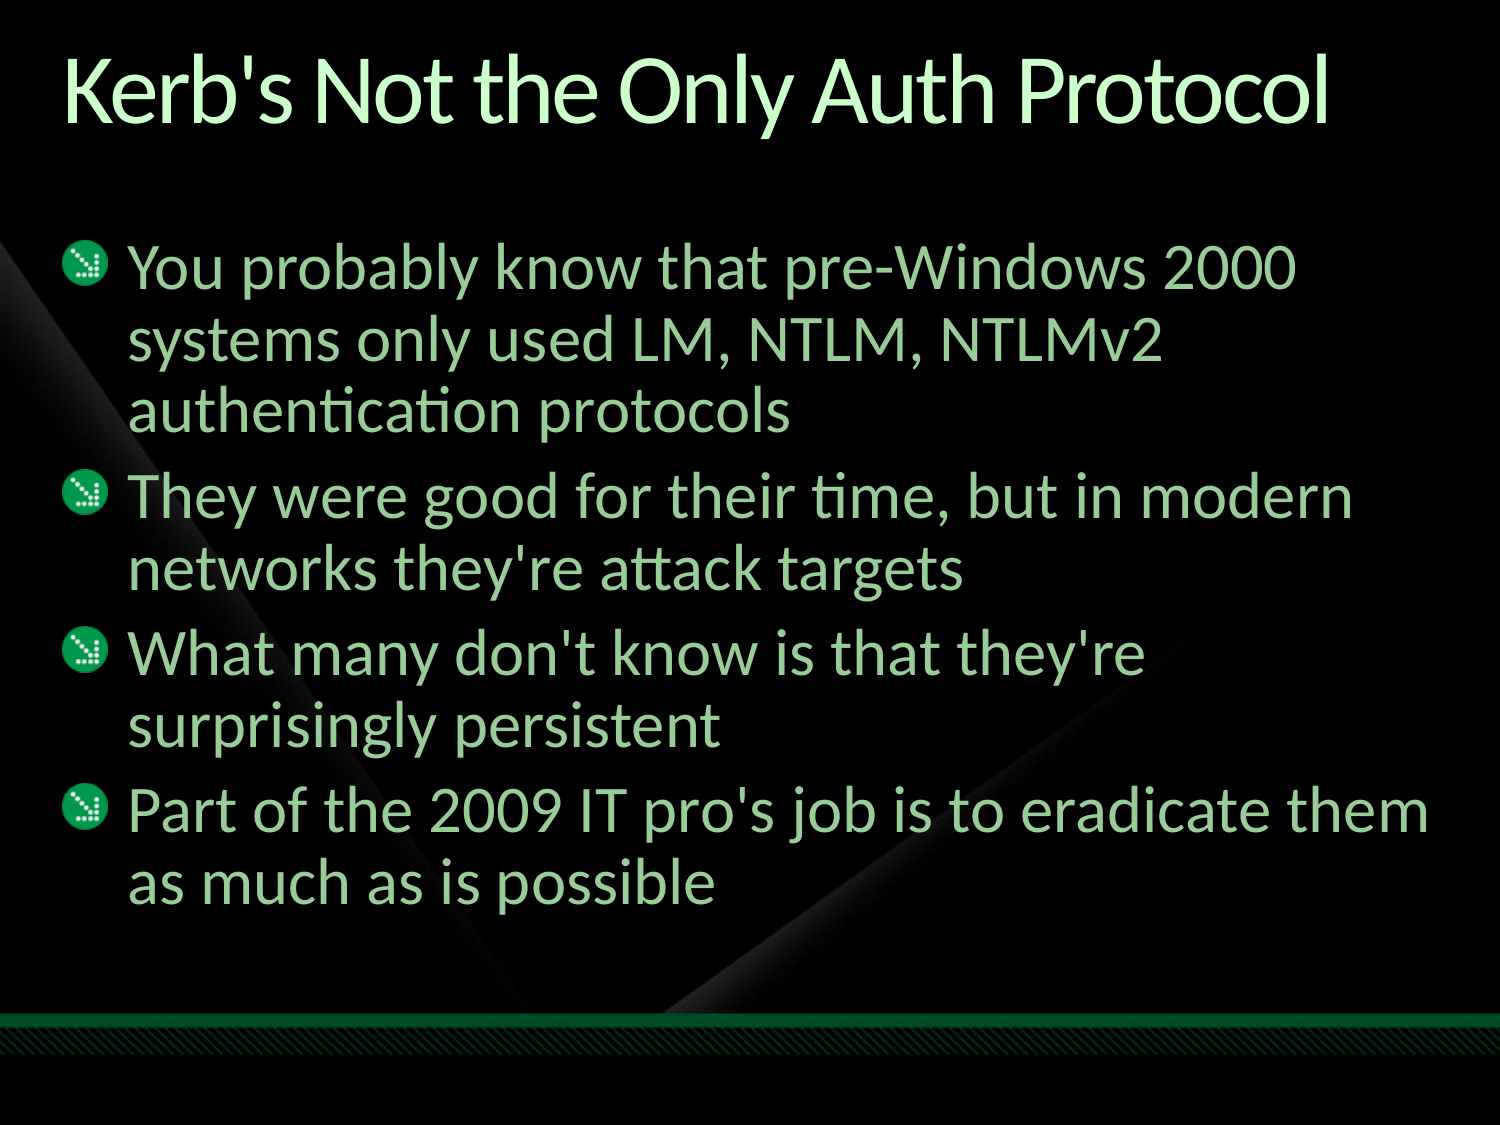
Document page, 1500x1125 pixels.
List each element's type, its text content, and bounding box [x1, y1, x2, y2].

list You probably know that pre-Windows 2000 systems only used LM, NTLM, NTLMv2 authentication protocols They were good for their time, but in modern networks they're attack targets What many don't know is that they're surprisingly persistent Part of the 2009 IT pro's job is to eradicate them as much as is possible [62, 231, 1438, 595]
title Kerb's Not the Only Auth Protocol [62, 37, 1438, 147]
picture [0, 0, 1500, 1125]
